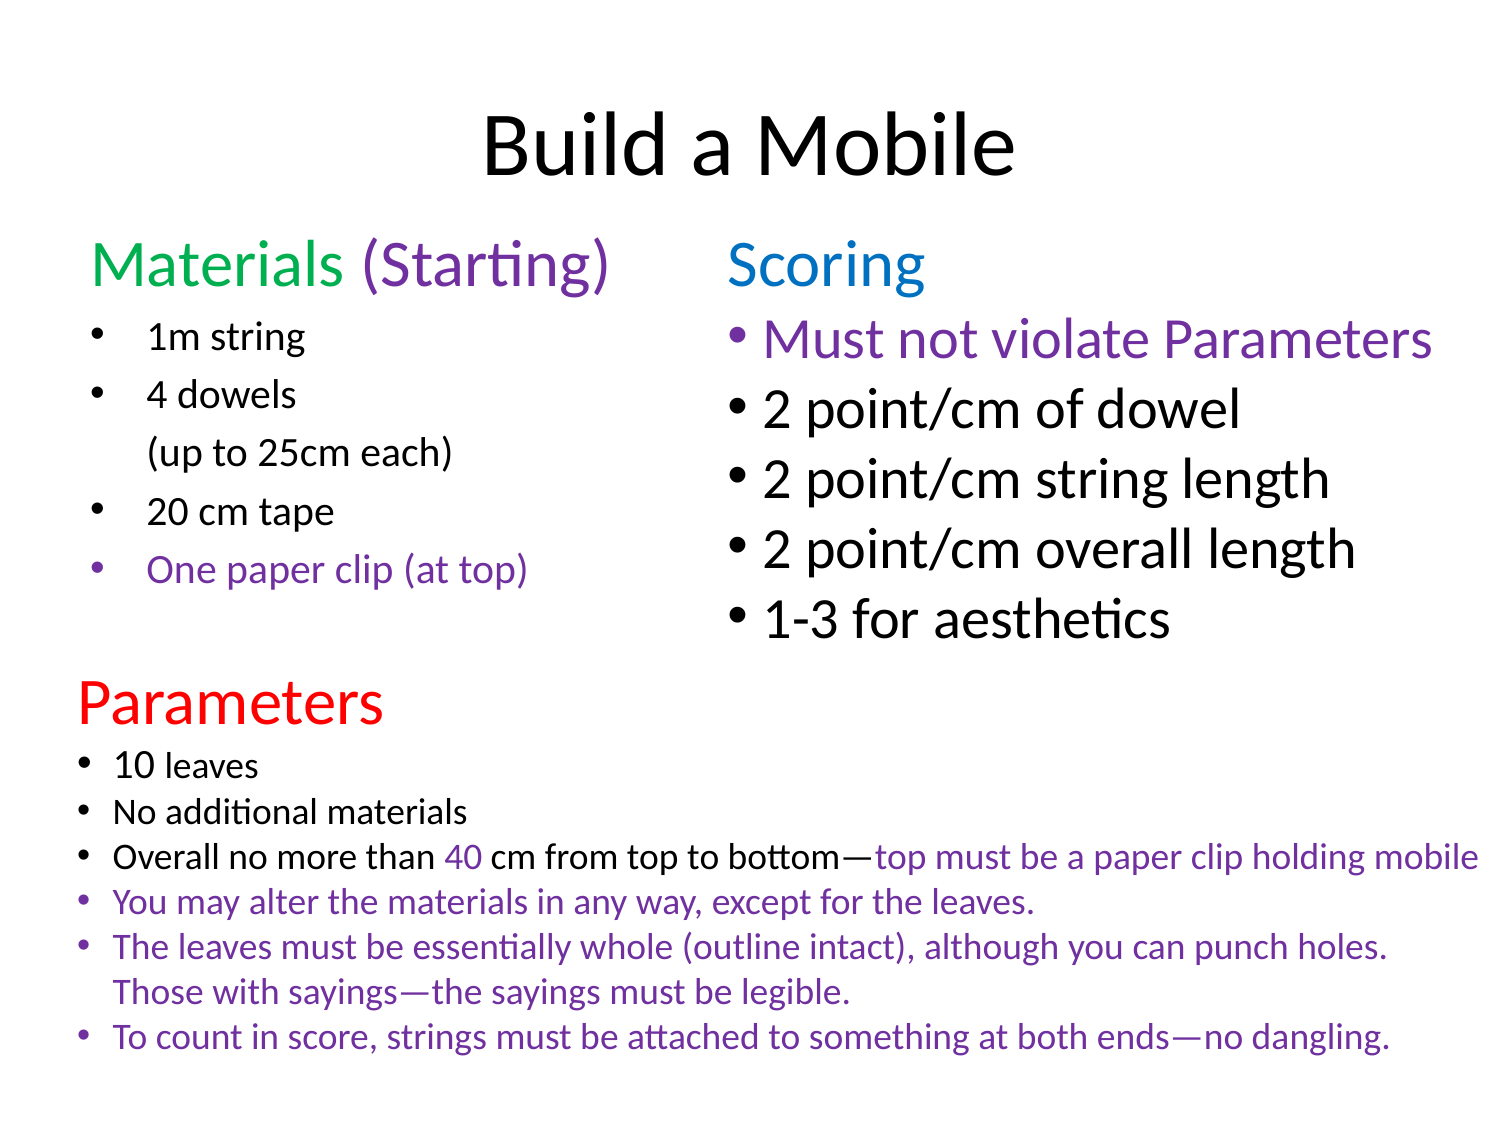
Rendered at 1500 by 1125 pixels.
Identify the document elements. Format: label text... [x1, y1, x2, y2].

text_box Parameters 10 leaves No additional materials Overall no more than 40 cm from top to bottom—top must be a paper clip holding mobile You may alter the materials in any way, except for the leaves. The leaves must be essentially whole (outline intact), although you can punch holes. Those with sayings—the sayings must be legible. To count in score, strings must be attached to something at both ends—no dangling. [62, 650, 1500, 1065]
title Build a Mobile [74, 44, 1426, 233]
list Materials (Starting) 1m string 4 dowels (up to 25cm each) 20 cm tape One paper clip (at top) [74, 212, 688, 650]
text_box Scoring Must not violate Parameters 2 point/cm of dowel 2 point/cm string length 2 point/cm overall length 1-3 for aesthetics [712, 212, 1450, 658]
